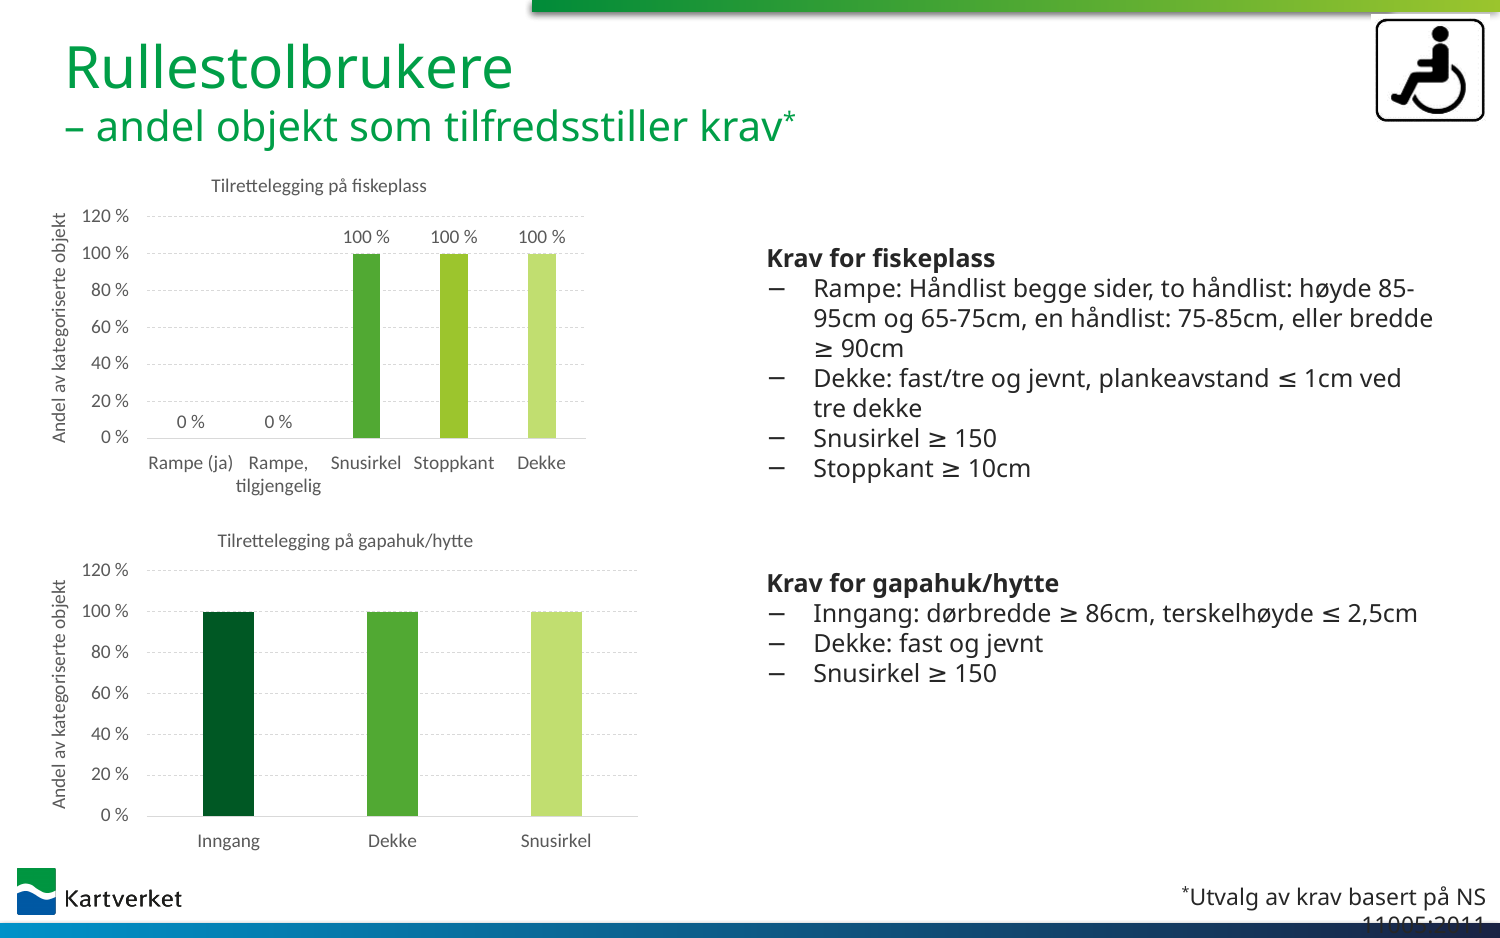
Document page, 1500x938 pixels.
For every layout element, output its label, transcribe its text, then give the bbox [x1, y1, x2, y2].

picture [1371, 13, 1491, 127]
picture [41, 520, 650, 859]
text_box Krav for fiskeplass Rampe: Håndlist begge sider, to håndlist: høyde 85-95cm og 65-75cm, en håndlist: 75-85cm, eller bredde ≥ 90cm Dekke: fast/tre og jevnt, plankeavstand ≤ 1cm ved tre dekke Snusirkel ≥ 150 Stoppkant ≥ 10cm [751, 235, 1452, 490]
text_box Rullestolbrukere – andel objekt som tilfredsstiller krav* [49, 29, 1431, 158]
picture [41, 166, 597, 505]
text_box *Utvalg av krav basert på NS 11005:2011 [1068, 873, 1500, 938]
text_box Krav for gapahuk/hytte Inngang: dørbredde ≥ 86cm, terskelhøyde ≤ 2,5cm Dekke: fast og jevnt Snusirkel ≥ 150 [751, 560, 1452, 695]
